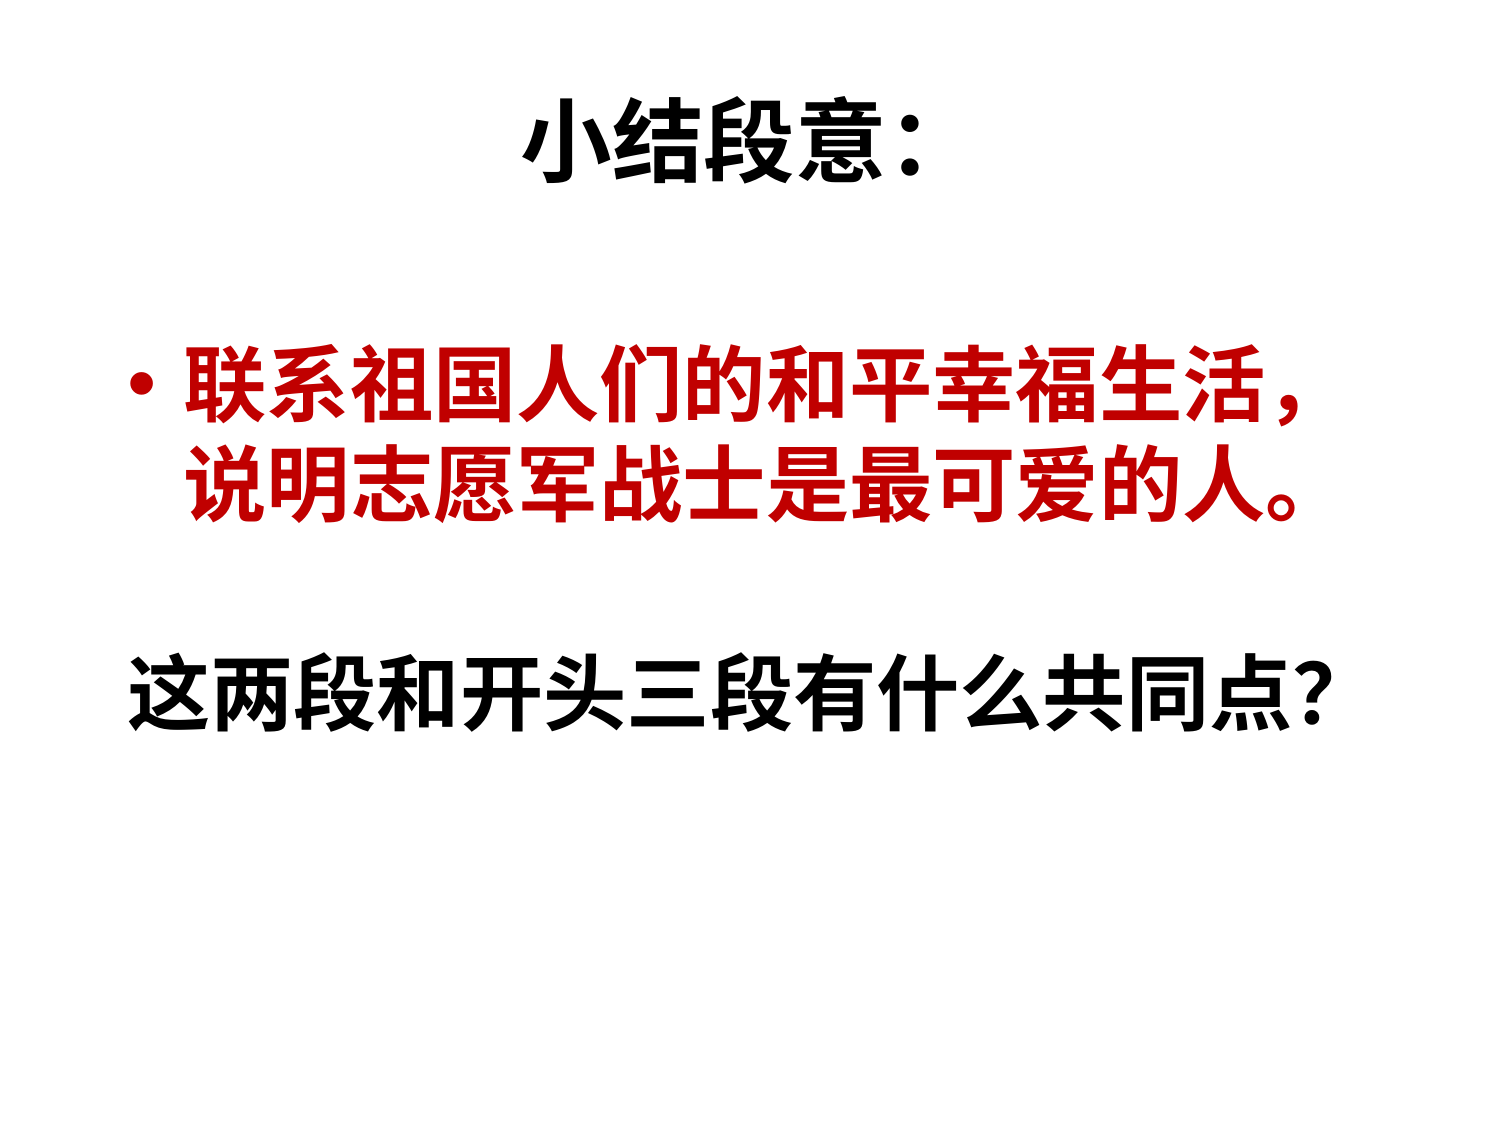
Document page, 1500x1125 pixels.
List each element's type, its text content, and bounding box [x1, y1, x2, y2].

title 小结段意： [74, 44, 1426, 233]
text_box 这两段和开头三段有什么共同点？ [112, 633, 1338, 991]
list 联系祖国人们的和平幸福生活，说明志愿军战士是最可爱的人。 [112, 324, 1376, 588]
